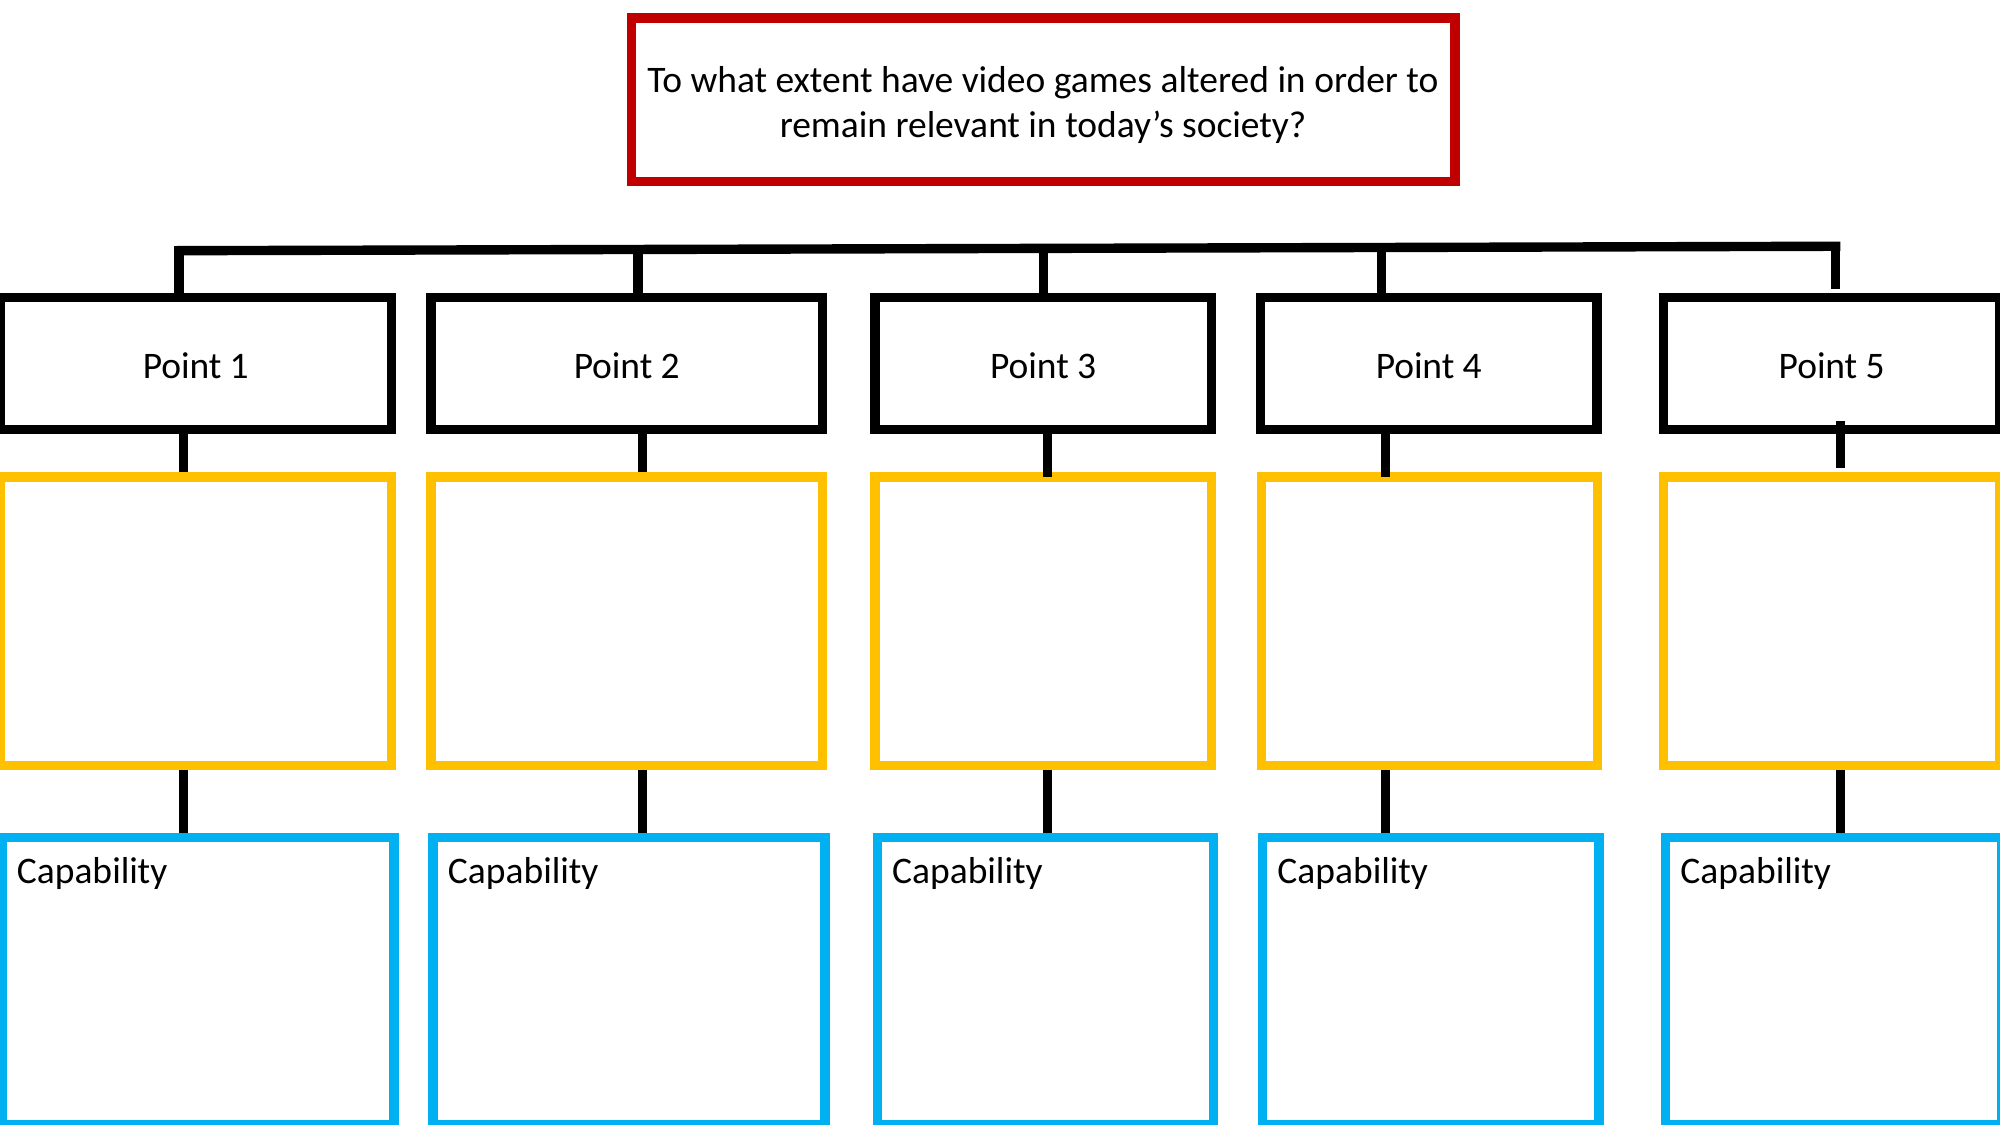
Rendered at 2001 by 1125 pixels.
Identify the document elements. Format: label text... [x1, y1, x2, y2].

text_box Capability [432, 836, 826, 1125]
text_box [874, 476, 1213, 767]
text_box Point 2 [430, 297, 824, 431]
text_box To what extent have video games altered in order to remain relevant in today’s society? [630, 17, 1456, 182]
text_box Capability [1, 836, 395, 1125]
text_box Point 4 [1259, 297, 1598, 431]
text_box Capability [876, 836, 1215, 1125]
text_box Point 5 [1662, 297, 2000, 431]
text_box Point 1 [0, 297, 393, 431]
text_box Point 3 [874, 297, 1213, 431]
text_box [639, 246, 1835, 251]
text_box Capability [1262, 836, 1600, 1125]
text_box [0, 476, 393, 767]
text_box Capability [1665, 836, 2000, 1125]
text_box [1260, 476, 1599, 767]
text_box [1662, 476, 2000, 767]
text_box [180, 246, 637, 251]
text_box [430, 476, 824, 767]
